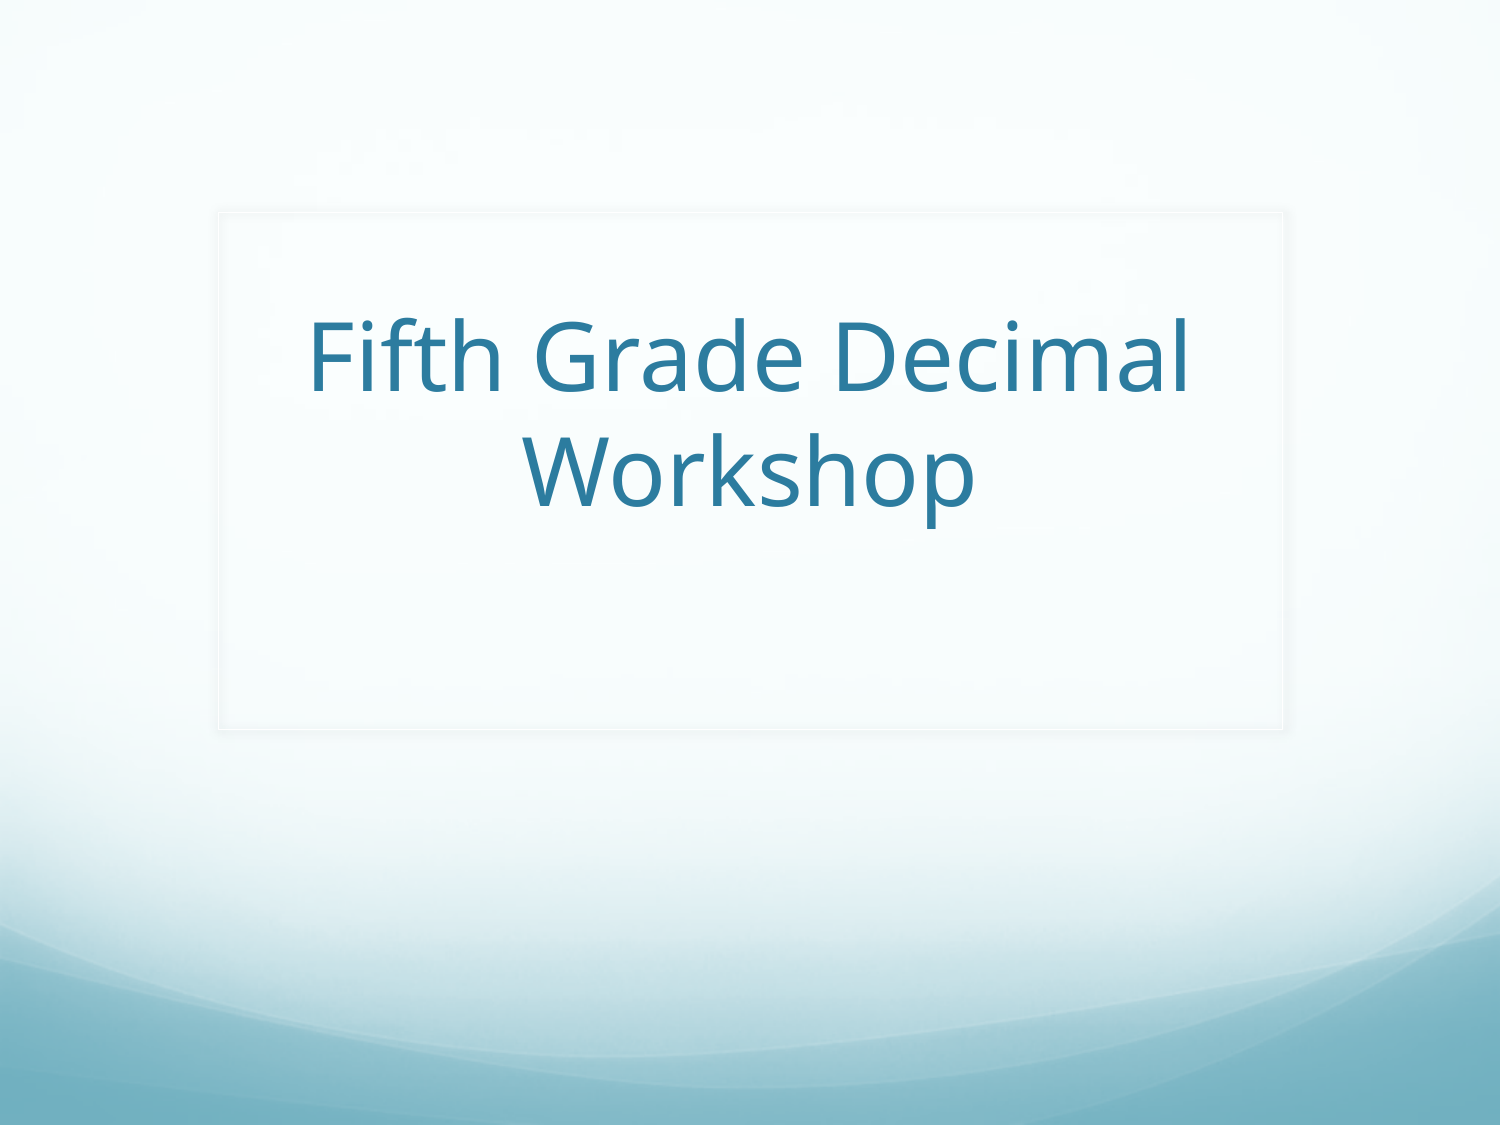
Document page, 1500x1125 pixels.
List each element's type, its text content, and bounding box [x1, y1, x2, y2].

title Fifth Grade Decimal Workshop [217, 249, 1283, 533]
